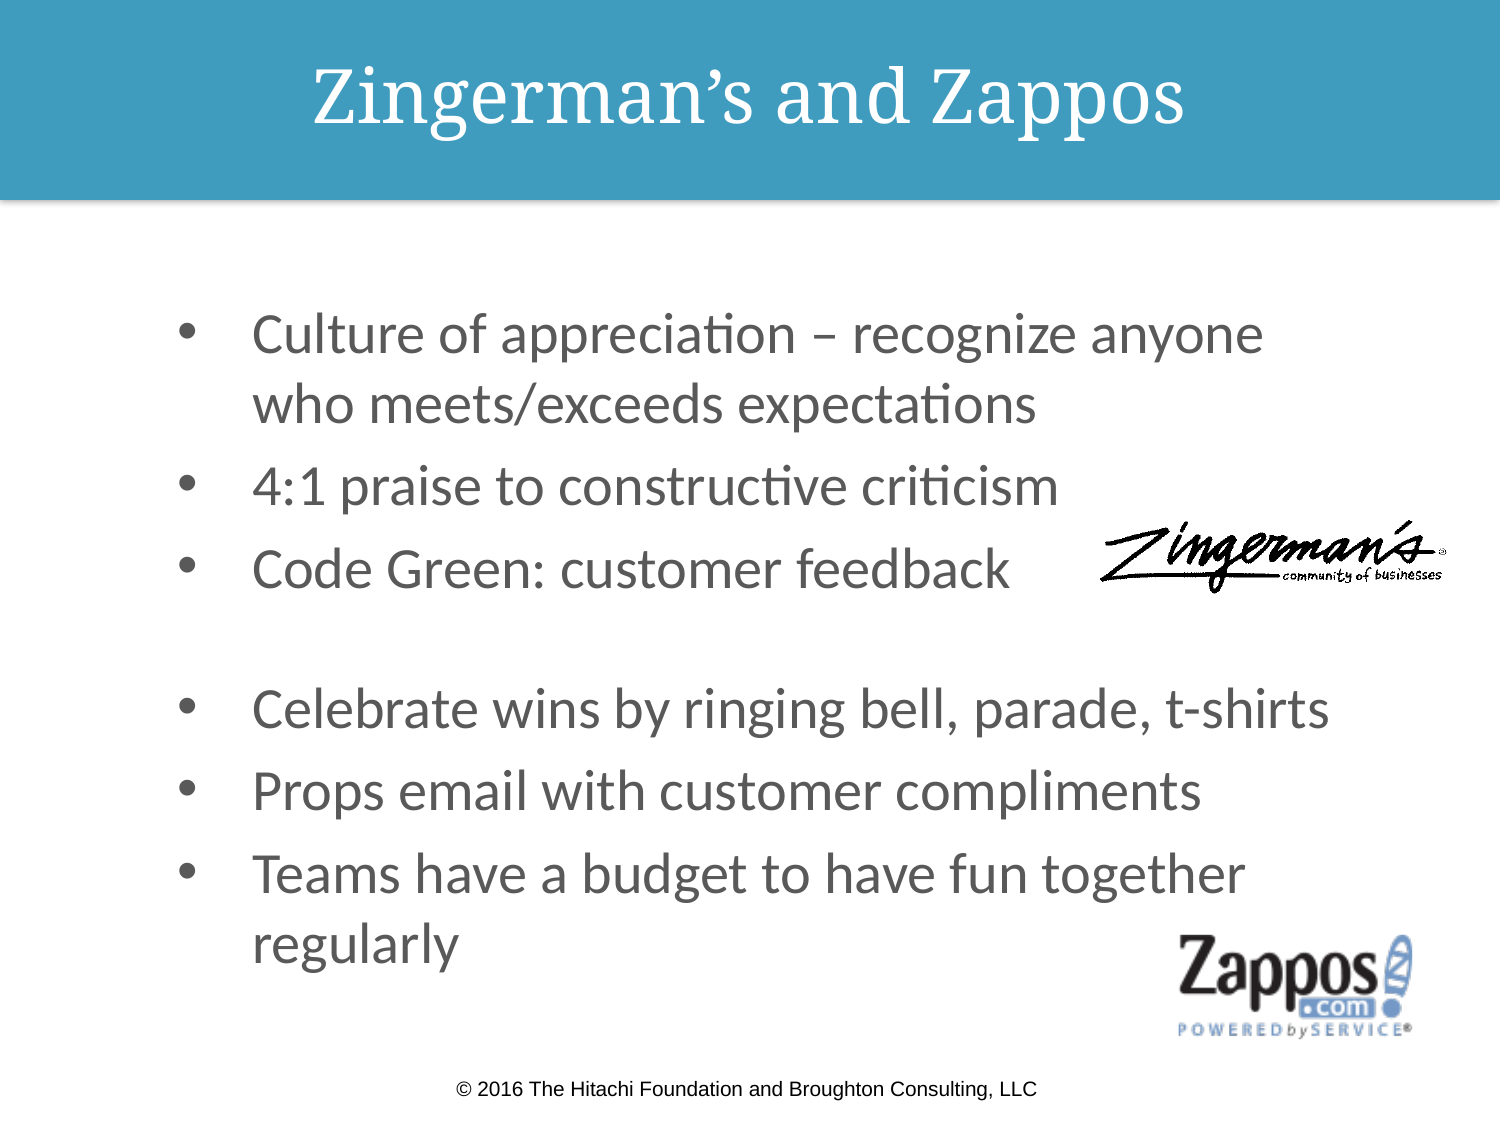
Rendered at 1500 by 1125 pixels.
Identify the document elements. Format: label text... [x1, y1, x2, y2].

picture [1093, 512, 1453, 598]
text_box Culture of appreciation – recognize anyone who meets/exceeds expectations 4:1 praise to constructive criticism Code Green: customer feedback [87, 287, 1300, 608]
picture [1165, 924, 1453, 1083]
text_box Celebrate wins by ringing bell, parade, t-shirts Props email with customer compliments Teams have a budget to have fun together regularly [87, 662, 1363, 983]
footer © 2016 The Hitachi Foundation and Broughton Consulting, LLC [399, 1067, 1100, 1100]
title Zingerman’s and Zappos [112, 24, 1388, 163]
